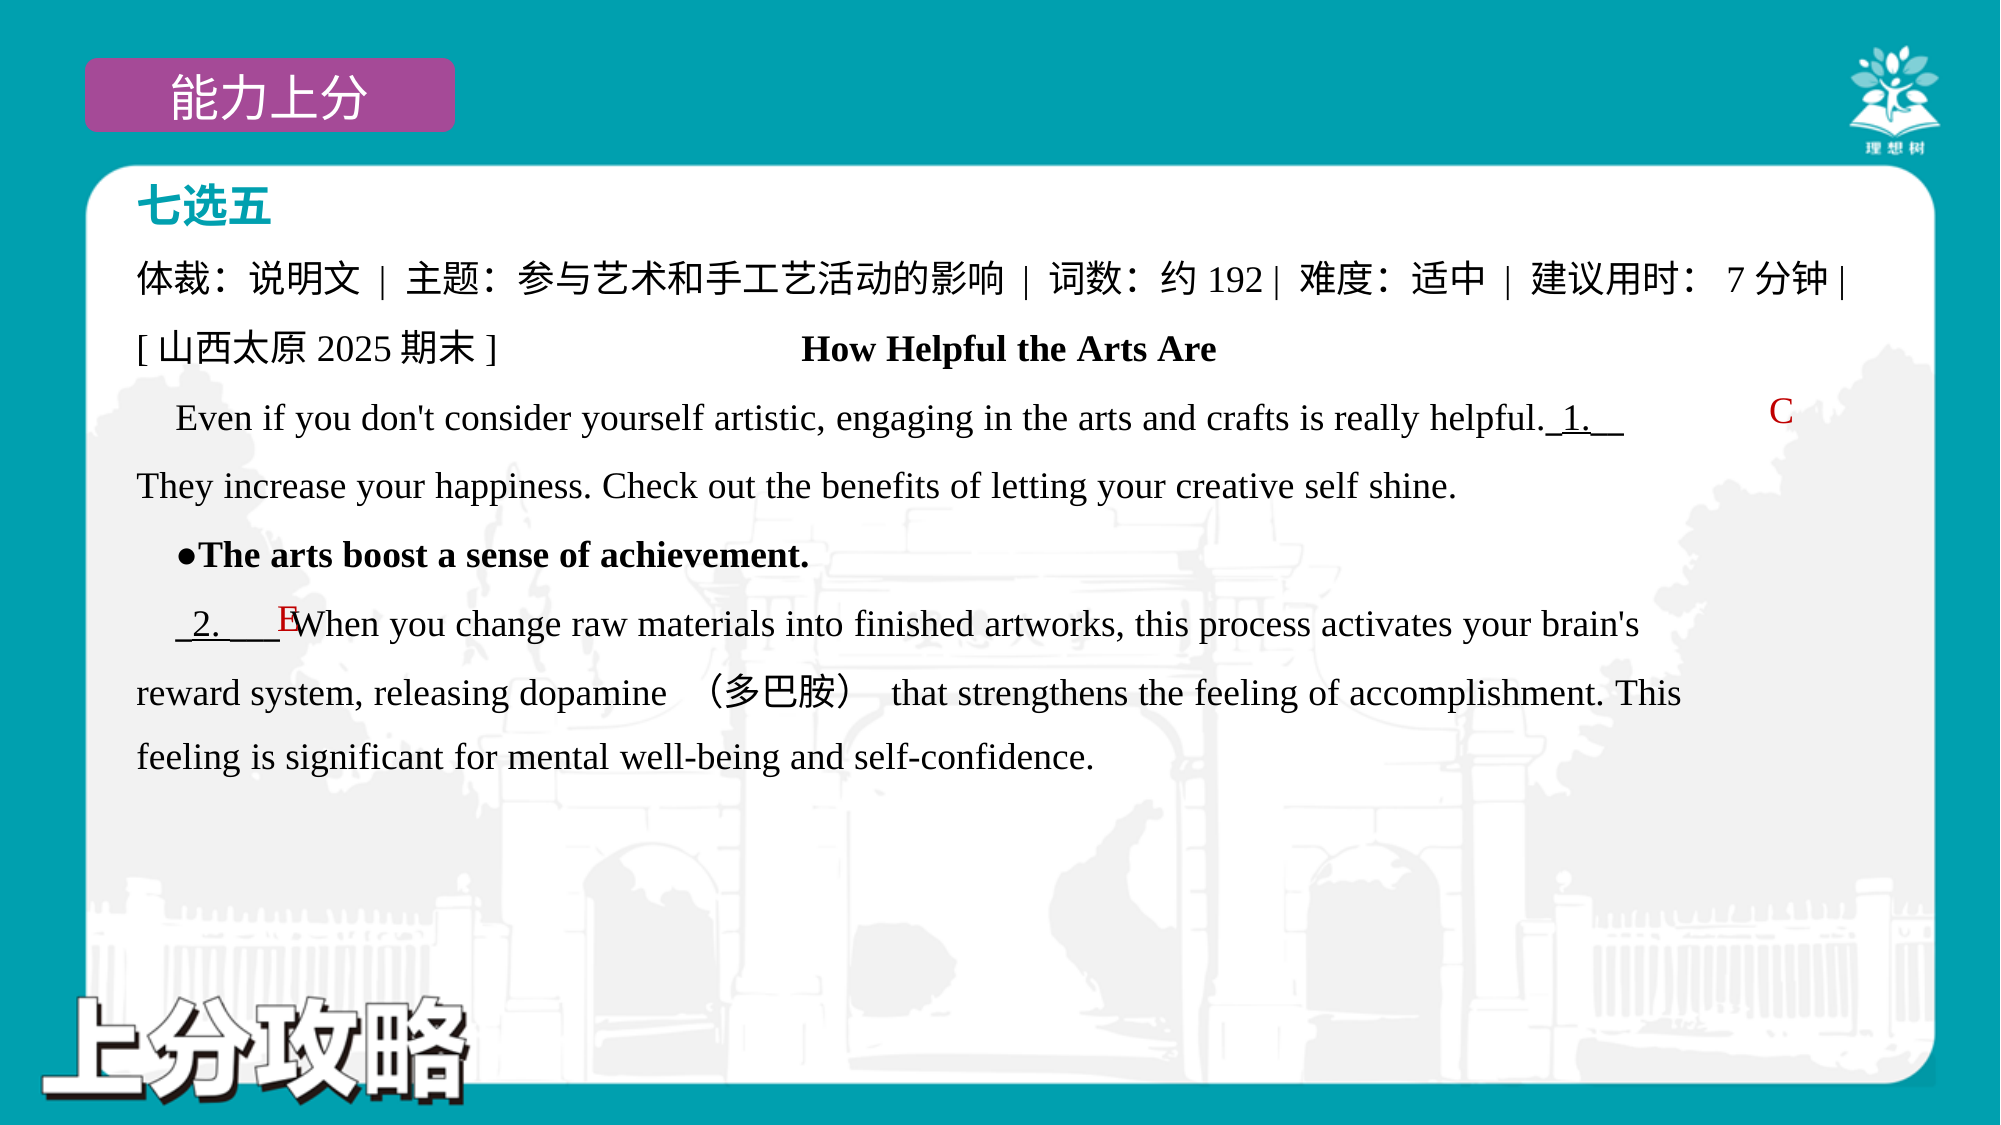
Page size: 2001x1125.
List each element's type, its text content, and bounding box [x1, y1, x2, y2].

text_box 体裁：说明文 | 主题：参与艺术和手工艺活动的影响 | 词数：约192 | 难度：适中 | 建议用时：7分钟| [136, 233, 1865, 293]
text_box C [1731, 362, 1832, 426]
text_box 七选五 [136, 176, 1865, 232]
picture [0, 0, 2000, 1125]
text_box E [263, 570, 314, 632]
text_box [山西太原2025期末] How Helpful the Arts Are Even if you don't consider yourself artistic, engaging in the arts and crafts is really helpful._1.__ They increase your happiness. Check out the benefits of letting your creative self shine. ●The arts boost a sense of achievement. _2. ___ When you change raw materials into finished artworks, this process activates your brain's reward system, releasing dopamine （多巴胺） that strengthens the feeling of accomplishment. This feeling is significant for mental well-being and self-confidence. [136, 300, 1865, 771]
